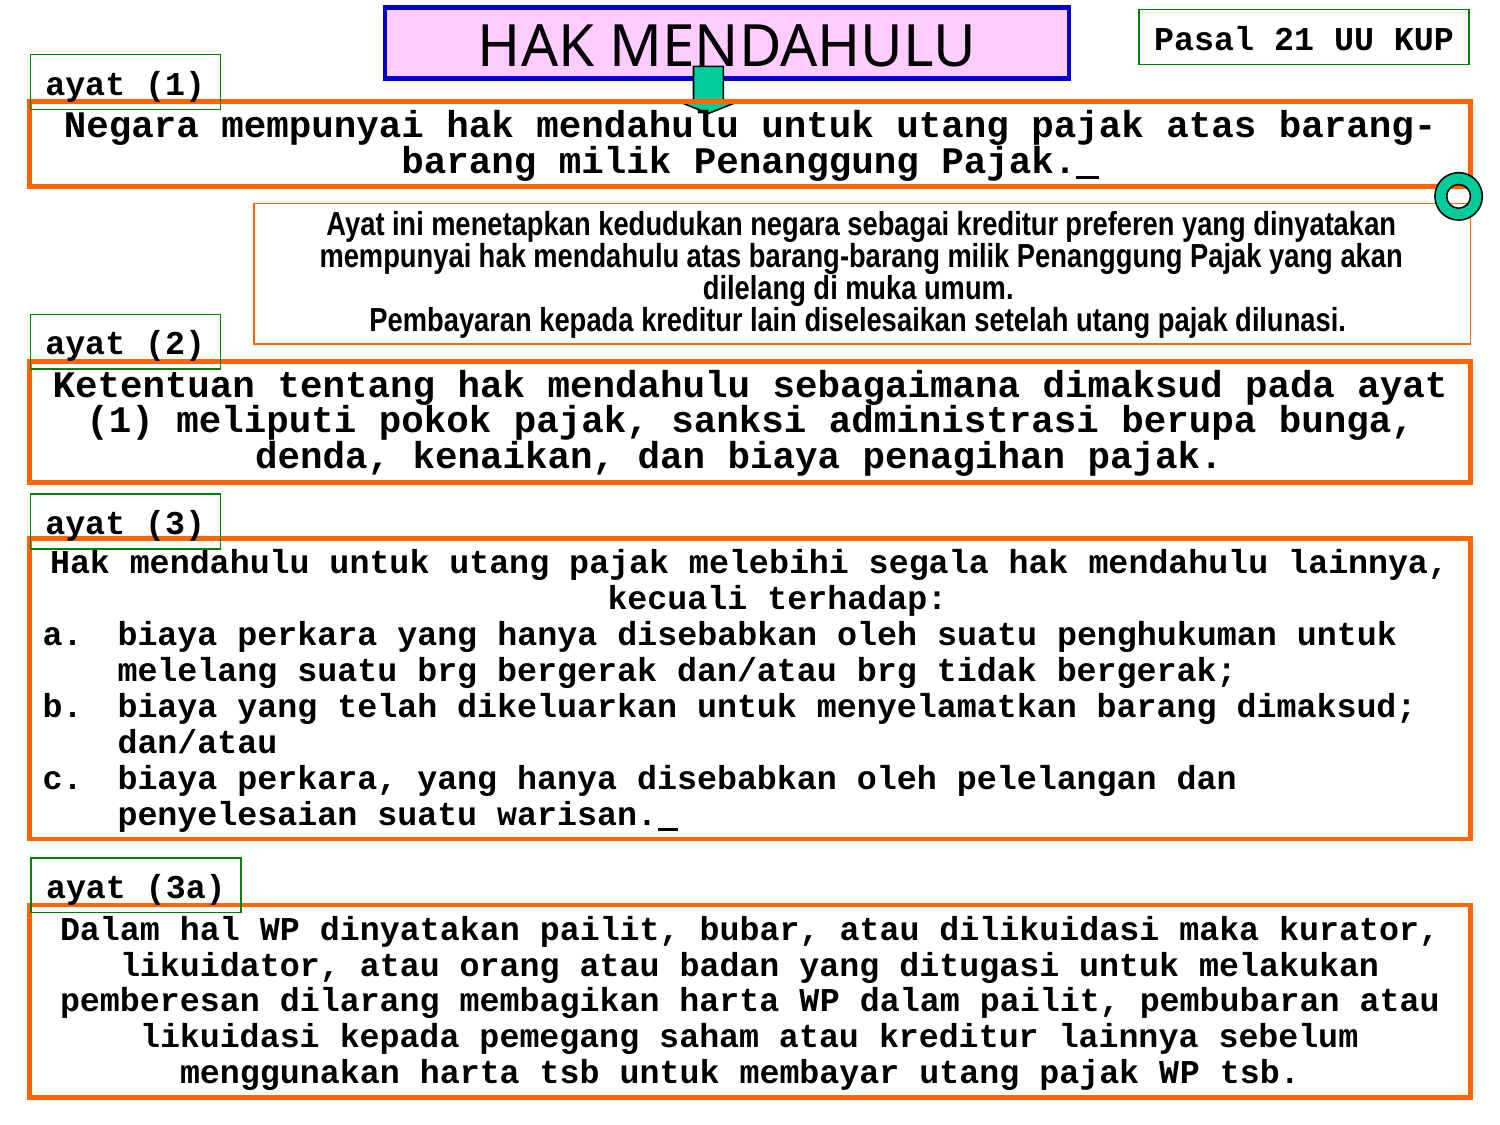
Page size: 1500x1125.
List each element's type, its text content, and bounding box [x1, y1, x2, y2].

text_box ayat (3a) [30, 857, 242, 913]
text_box Ketentuan tentang hak mendahulu sebagaimana dimaksud pada ayat (1) meliputi pokok pajak, sanksi administrasi berupa bunga, denda, kenaikan, dan biaya penagihan pajak. [29, 361, 1471, 483]
title HAK MENDAHULU [384, 6, 1070, 79]
text_box ayat (2) [30, 314, 221, 370]
text_box ayat (1) [30, 54, 221, 110]
text_box ayat (3) [30, 493, 221, 549]
text_box Hak mendahulu untuk utang pajak melebihi segala hak mendahulu lainnya, kecuali terhadap: biaya perkara yang hanya disebabkan oleh suatu penghukuman untuk melelang suatu brg bergerak dan/atau brg tidak bergerak; biaya yang telah dikeluarkan untuk menyelamatkan barang dimaksud; dan/atau biaya perkara, yang hanya disebabkan oleh pelelangan dan penyelesaian suatu warisan. [29, 538, 1471, 840]
text_box Negara mempunyai hak mendahulu untuk utang pajak atas barang-barang milik Penanggung Pajak. [29, 101, 1471, 187]
text_box [1434, 172, 1483, 221]
text_box Ayat ini menetapkan kedudukan negara sebagai kreditur preferen yang dinyatakan mempunyai hak mendahulu atas barang-barang milik Penanggung Pajak yang akan dilelang di muka umum. Pembayaran kepada kreditur lain diselesaikan setelah utang pajak dilunasi. [253, 203, 1471, 344]
text_box [693, 66, 724, 101]
text_box Dalam hal WP dinyatakan pailit, bubar, atau dilikuidasi maka kurator, likuidator, atau orang atau badan yang ditugasi untuk melakukan pemberesan dilarang membagikan harta WP dalam pailit, pembubaran atau likuidasi kepada pemegang saham atau kreditur lainnya sebelum menggunakan harta tsb untuk membayar utang pajak WP tsb. [29, 904, 1471, 1098]
text_box Pasal 21 UU KUP [1139, 9, 1470, 65]
